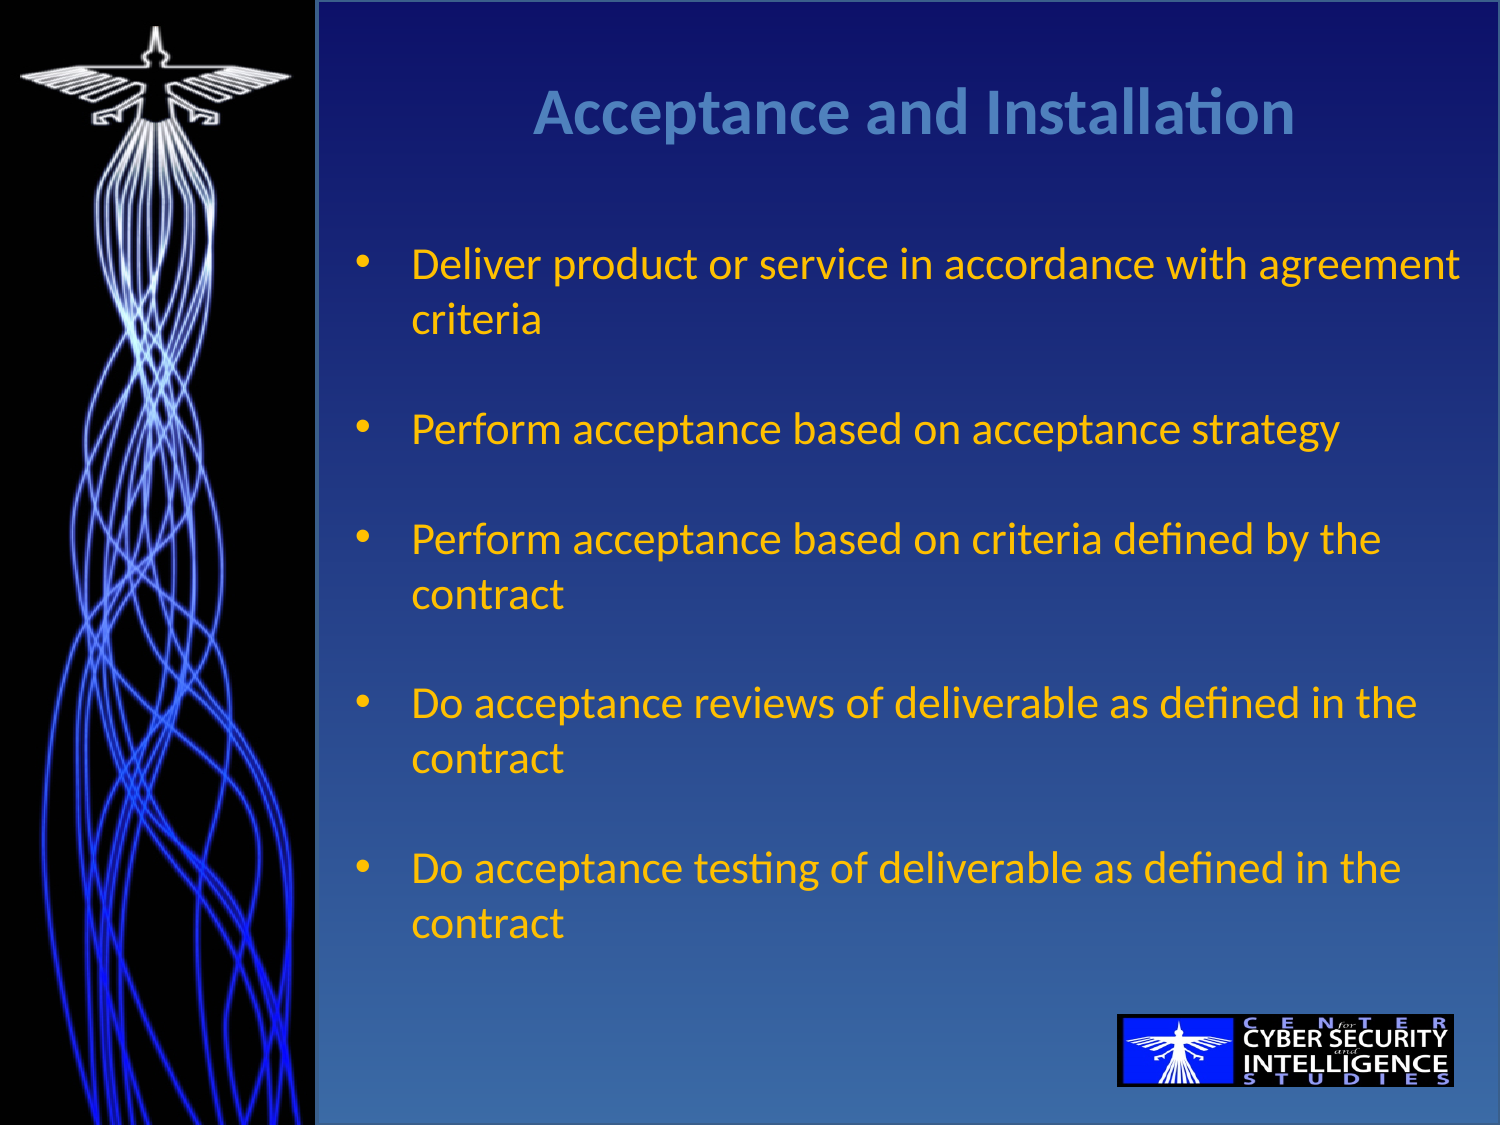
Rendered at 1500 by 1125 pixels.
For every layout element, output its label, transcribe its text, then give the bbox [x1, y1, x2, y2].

text_box [317, 0, 1500, 1125]
picture [0, 0, 316, 1125]
text_box Deliver product or service in accordance with agreement criteria Perform acceptance based on acceptance strategy Perform acceptance based on criteria defined by the contract Do acceptance reviews of deliverable as defined in the contract Do acceptance testing of deliverable as defined in the contract [338, 224, 1500, 938]
picture [1117, 1013, 1455, 1087]
text_box Acceptance and Installation [367, 59, 1463, 157]
